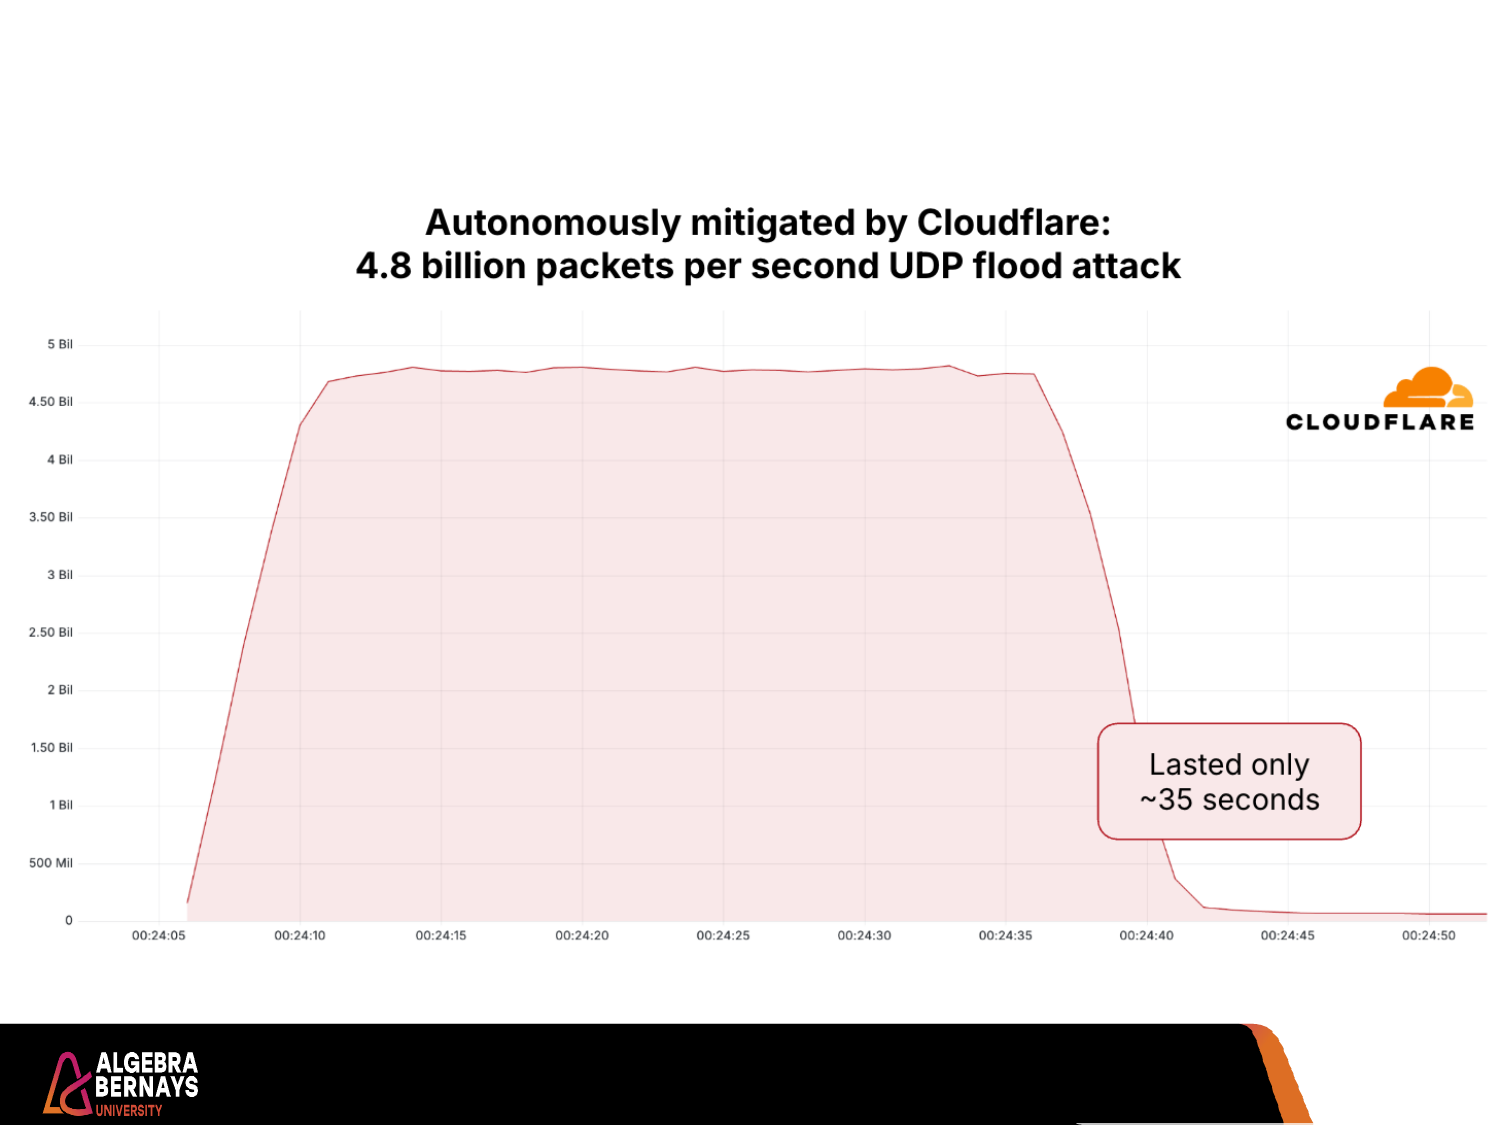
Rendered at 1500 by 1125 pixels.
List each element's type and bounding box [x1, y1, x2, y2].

picture [0, 170, 1500, 955]
picture [0, 1023, 1468, 1125]
